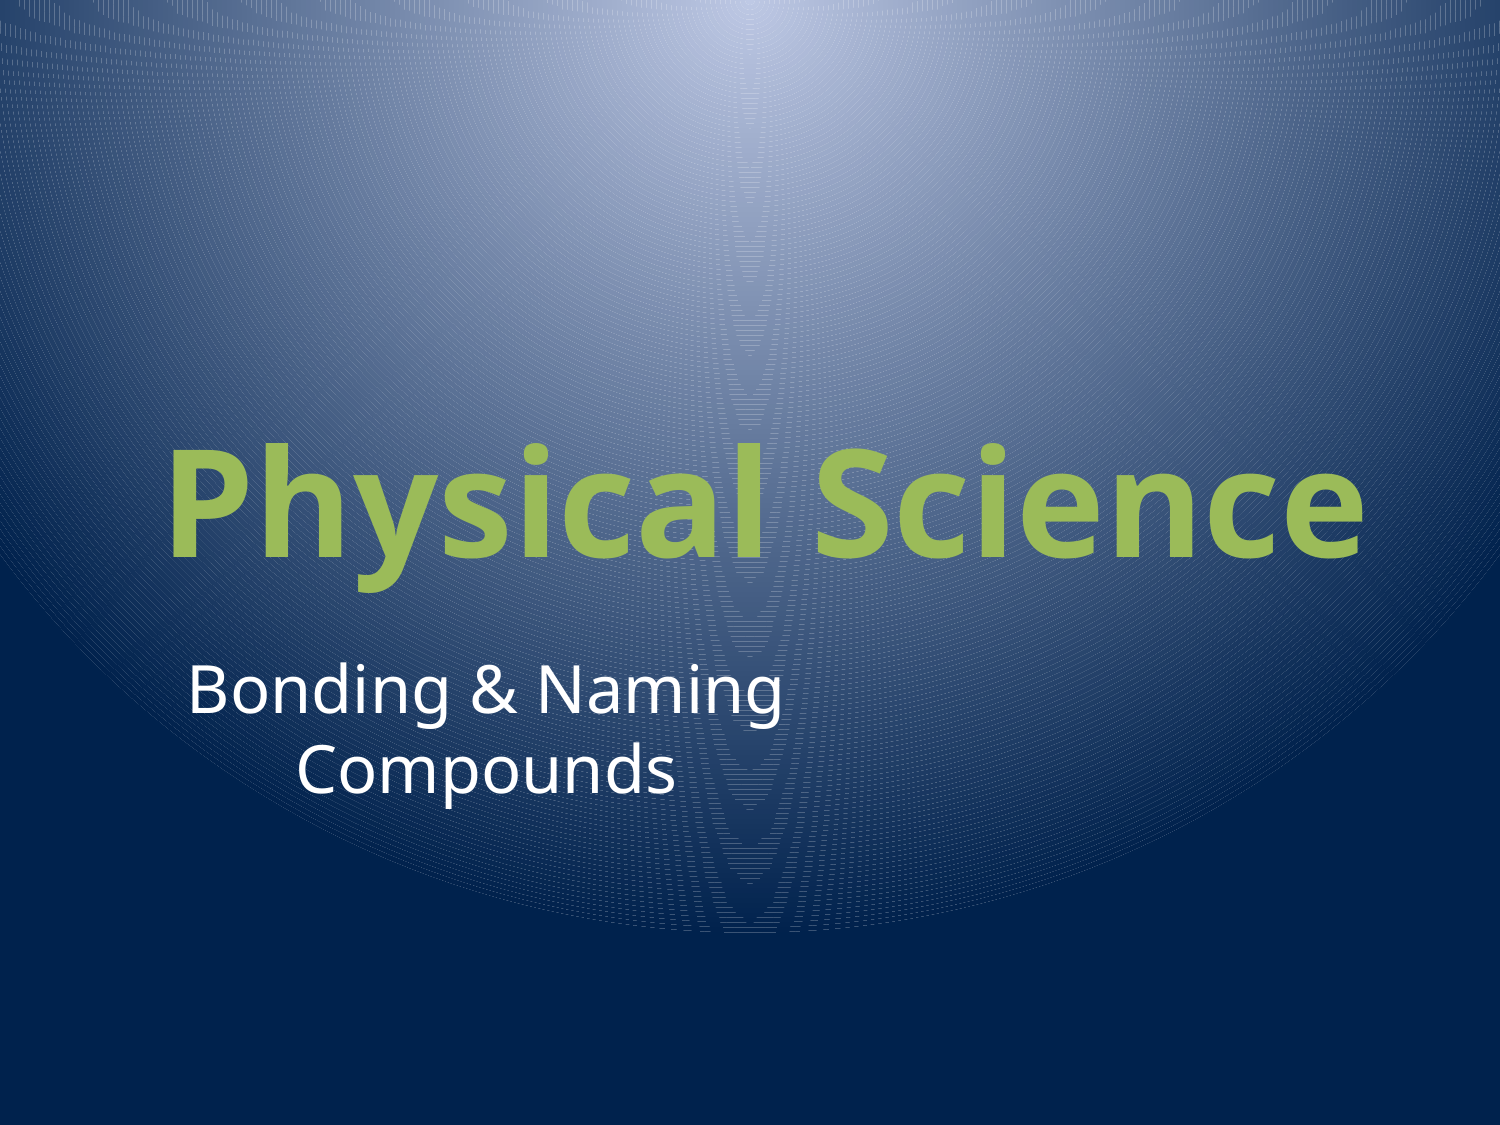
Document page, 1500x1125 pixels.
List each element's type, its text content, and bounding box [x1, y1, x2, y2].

text_box Physical Science [145, 399, 1385, 595]
subtitle Bonding & Naming Compounds [75, 639, 888, 928]
